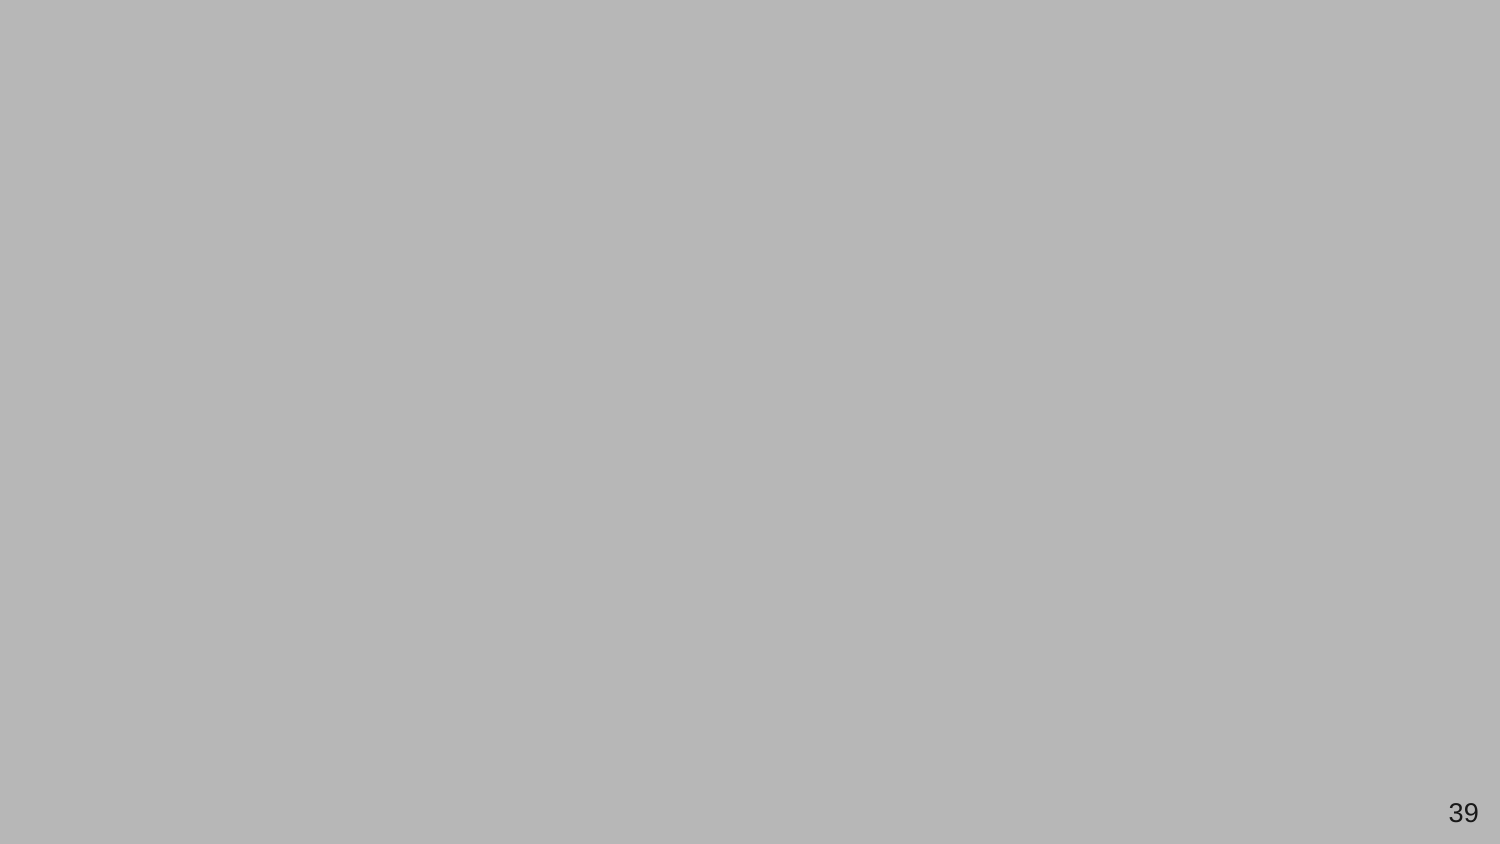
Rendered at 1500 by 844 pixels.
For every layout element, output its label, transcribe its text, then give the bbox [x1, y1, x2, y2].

slide_number 39 [1403, 779, 1494, 844]
